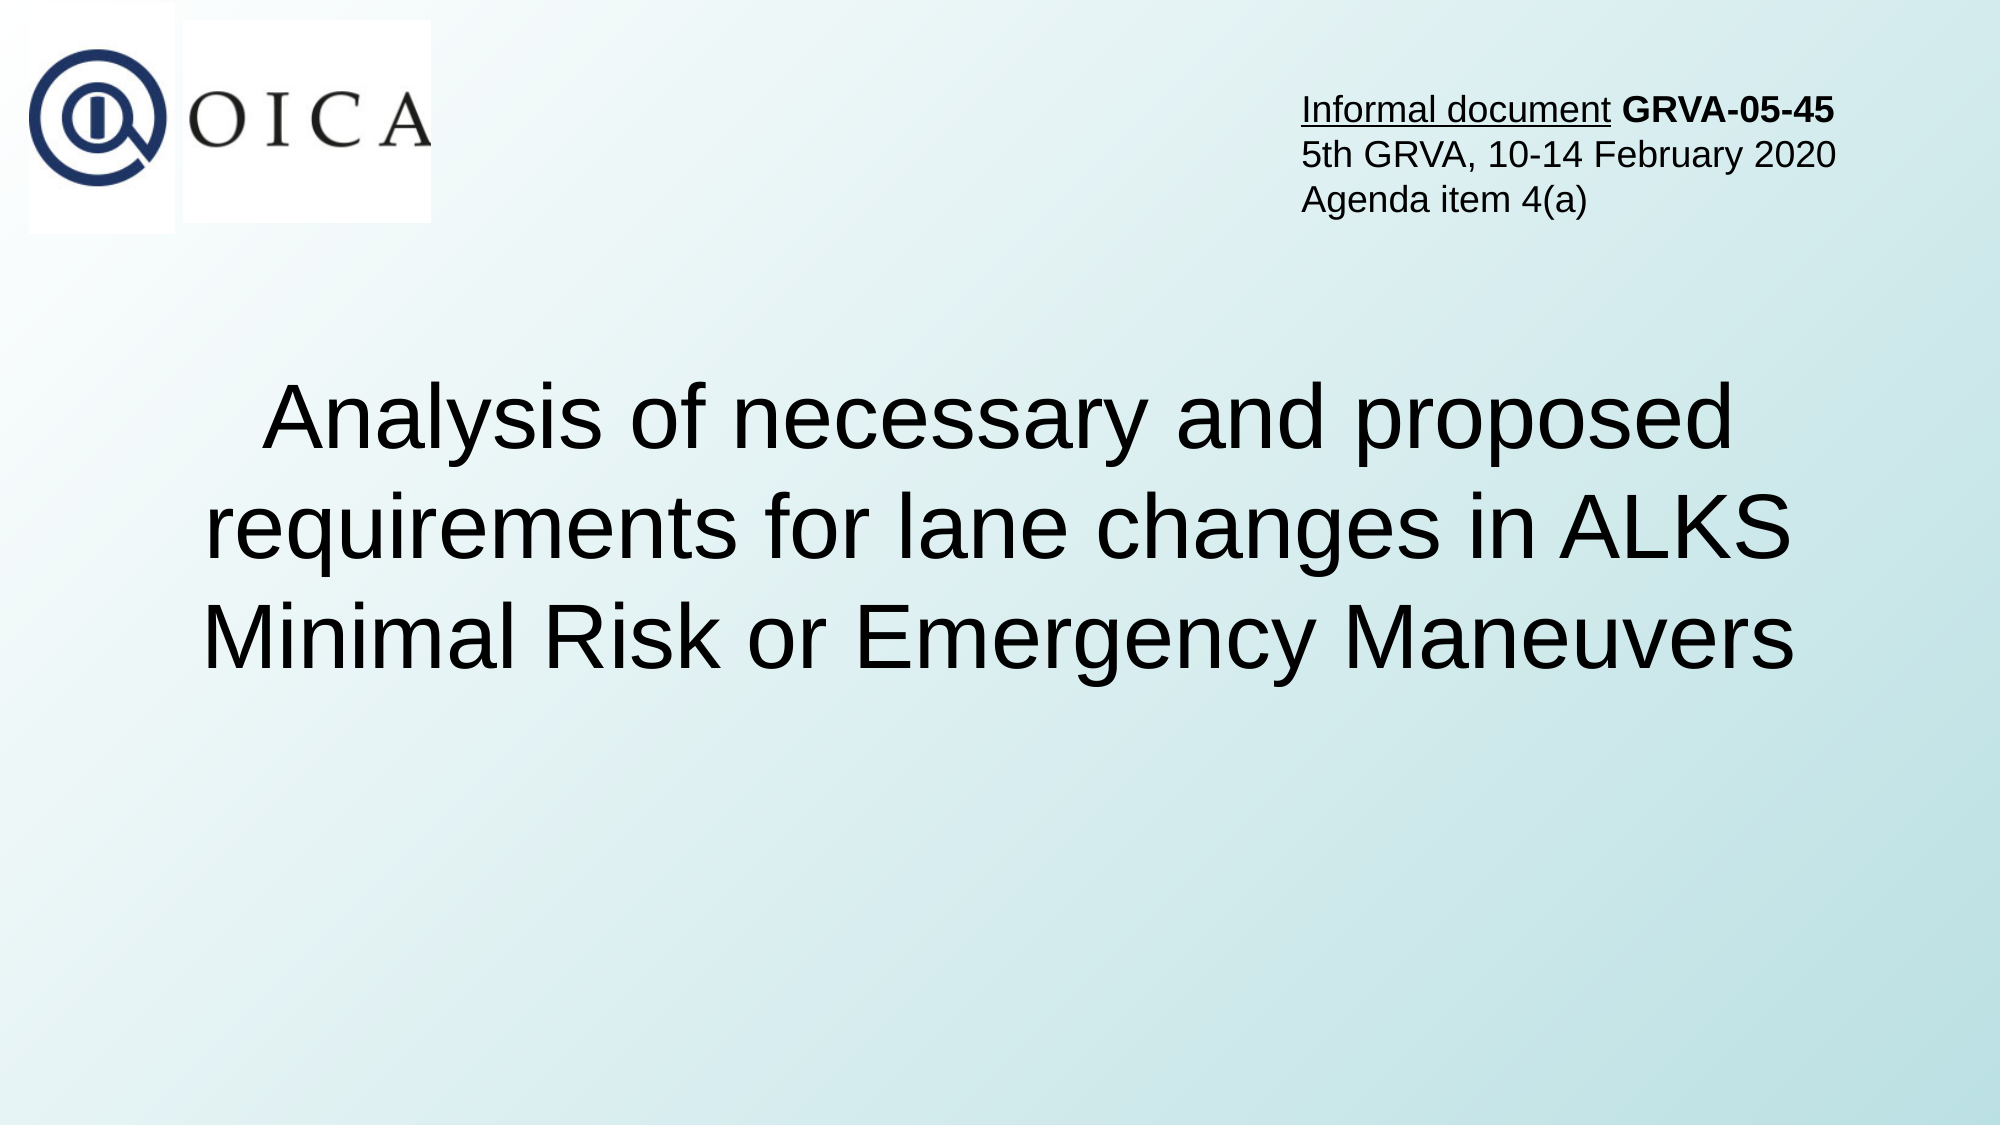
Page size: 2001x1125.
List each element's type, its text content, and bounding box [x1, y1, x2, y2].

picture [29, 3, 175, 234]
title Analysis of necessary and proposed requirements for lane changes in ALKS Minimal Risk or Emergency Maneuvers [150, 349, 1850, 591]
text_box Informal document GRVA-05-45 5th GRVA, 10-14 February 2020 Agenda item 4(a) [1286, 78, 1863, 228]
picture [183, 20, 431, 223]
